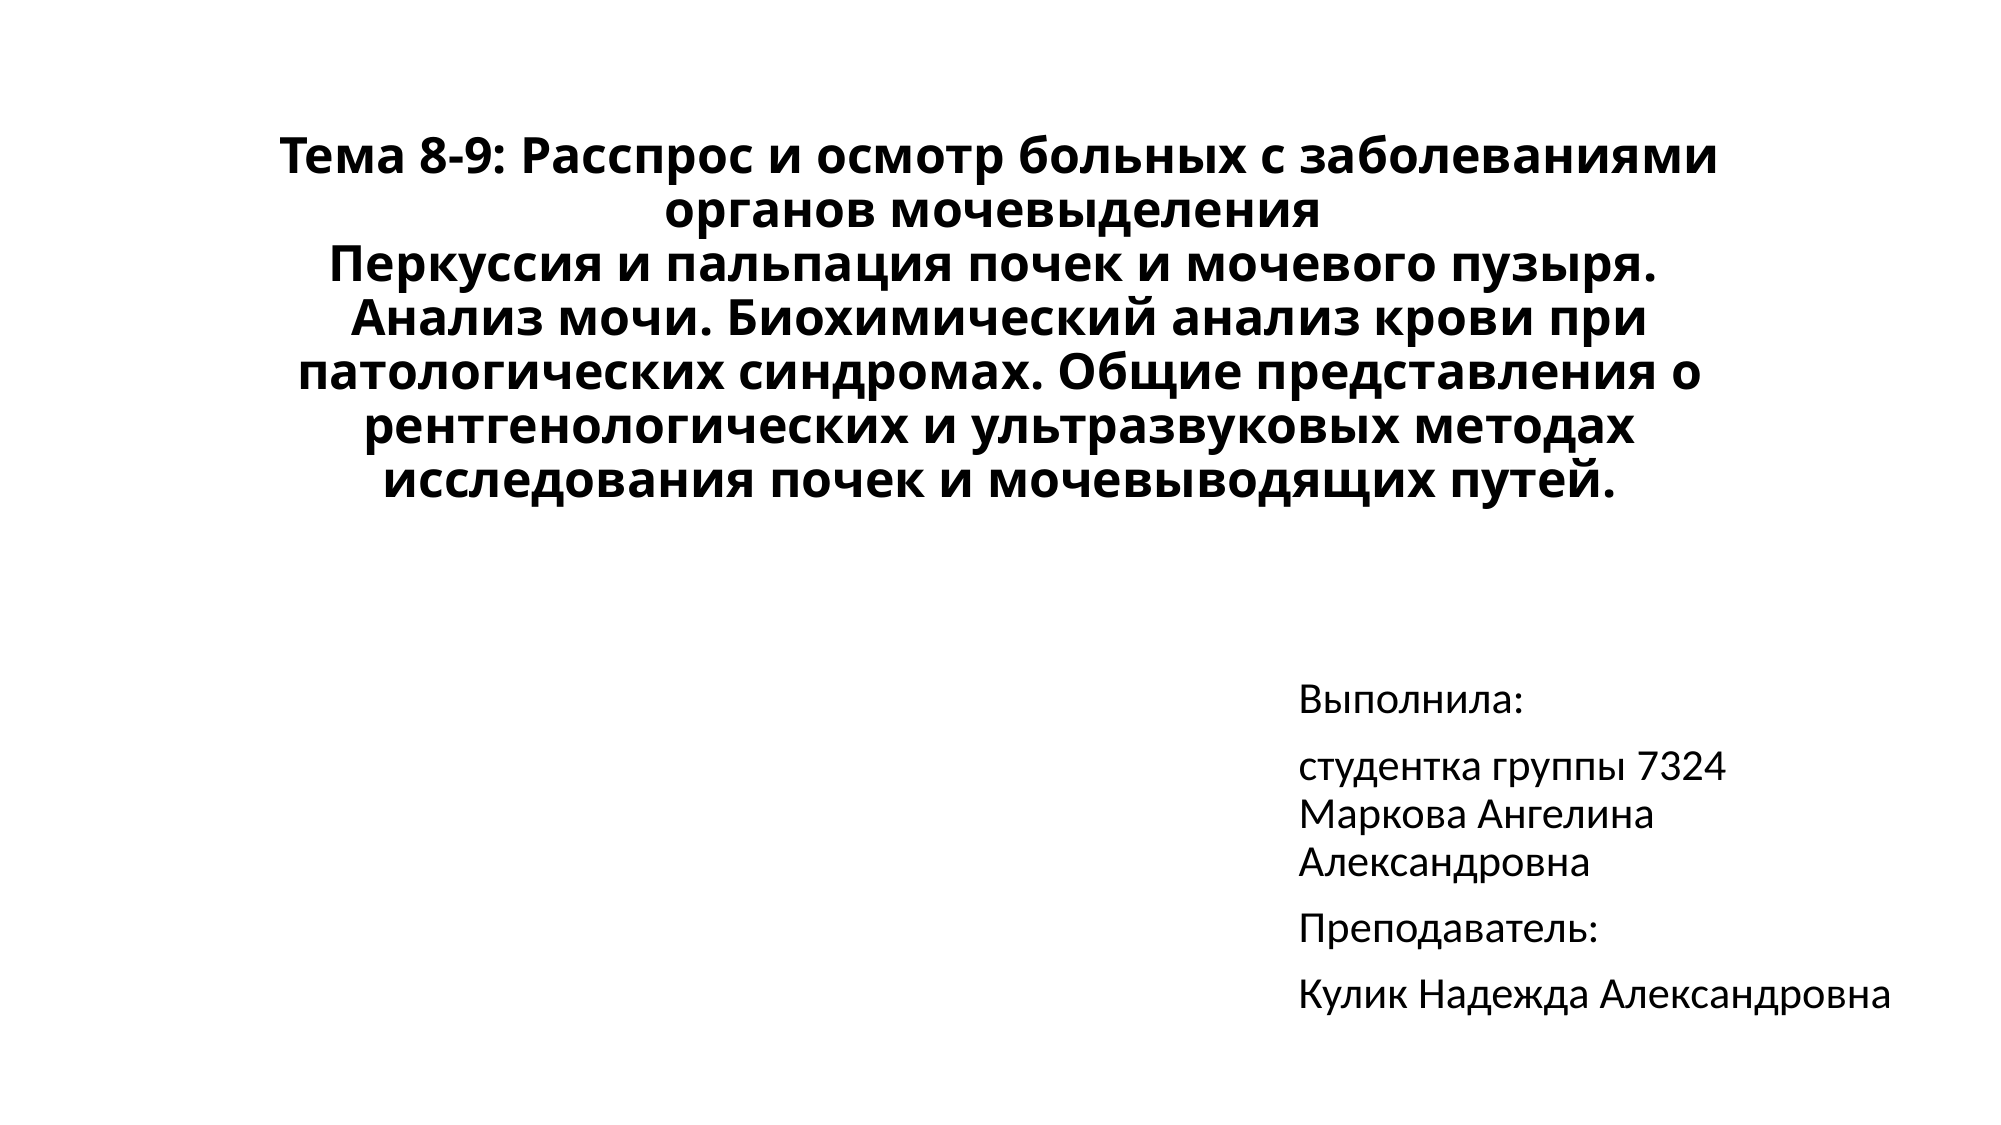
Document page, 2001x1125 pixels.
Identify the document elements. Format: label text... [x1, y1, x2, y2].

title Тема 8-9: Расспрос и осмотр больных с заболеваниями органов мочевыделения Перкуссия и пальпация почек и мочевого пузыря. Анализ мочи. Биохимический анализ крови при патологических синдромах. Общие представления о рентгенологических и ультразвуковых методах исследования почек и мочевыводящих путей. [249, 184, 1750, 576]
subtitle Выполнила: студентка группы 7324 Маркова Ангелина Александровна Преподаватель: Кулик Надежда Александровна [1283, 667, 1914, 1063]
